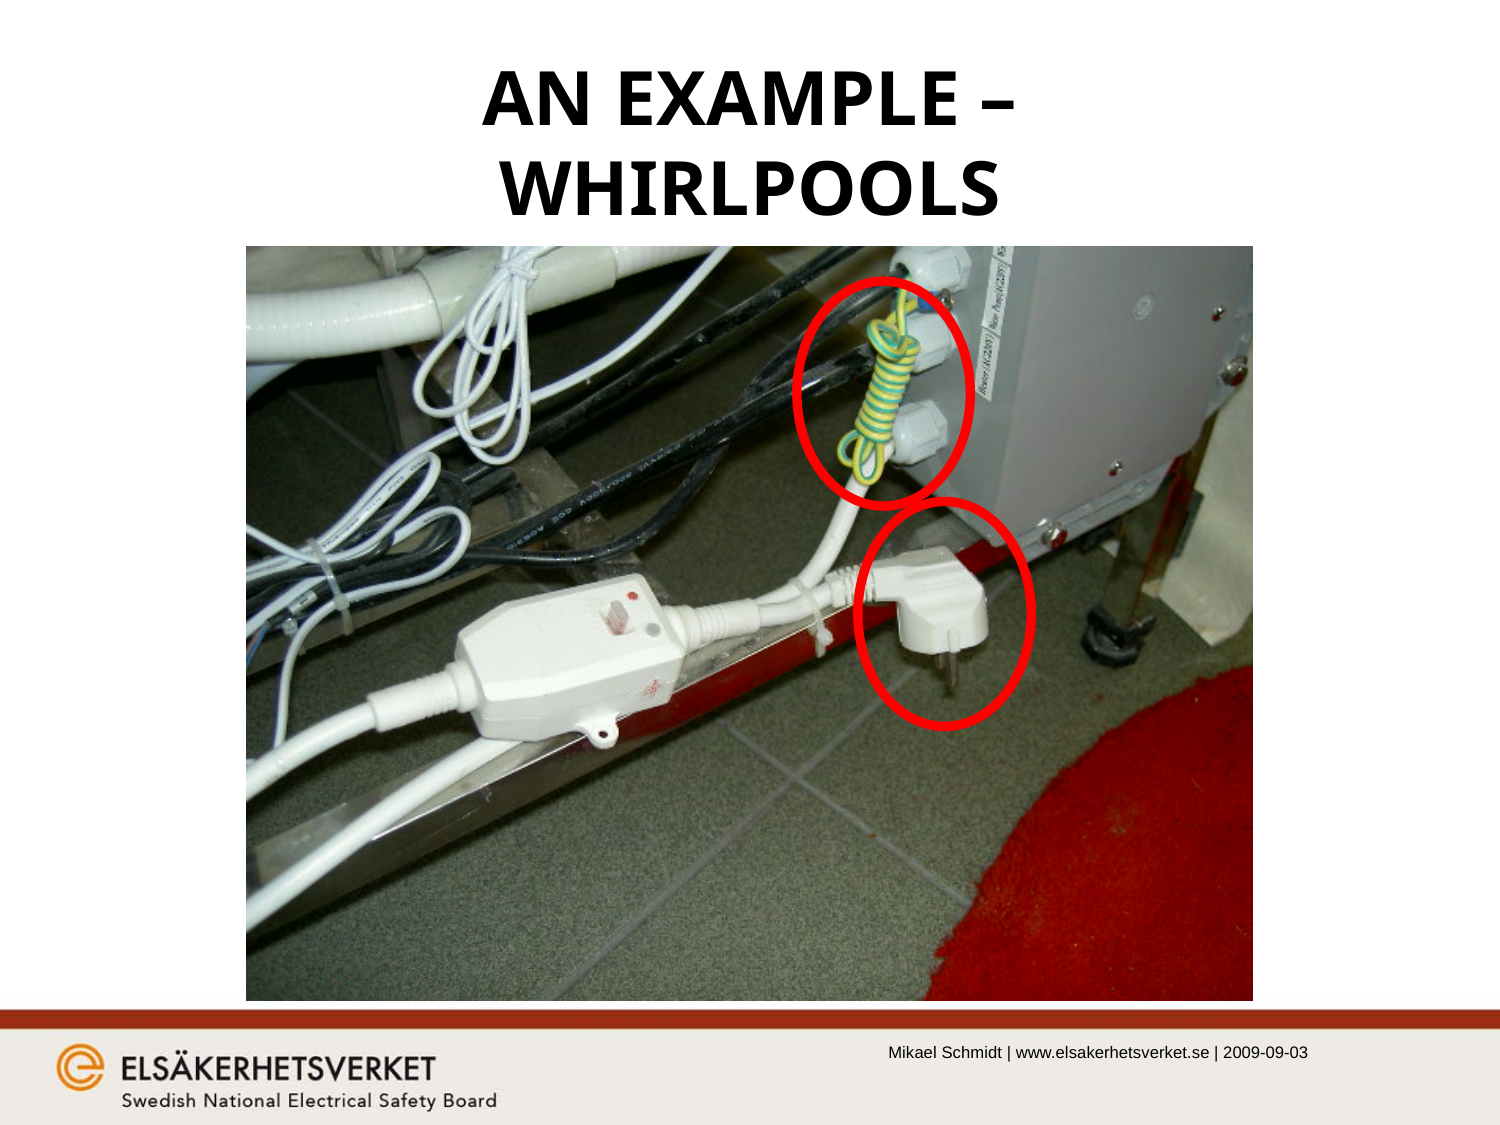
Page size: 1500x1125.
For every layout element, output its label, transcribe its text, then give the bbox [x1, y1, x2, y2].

picture [0, 0, 1500, 1125]
title AN EXAMPLE – WHIRLPOOLS [74, 46, 1426, 235]
footer Mikael Schmidt | www.elsakerhetsverket.se | 2009-09-03 [738, 1034, 1460, 1103]
